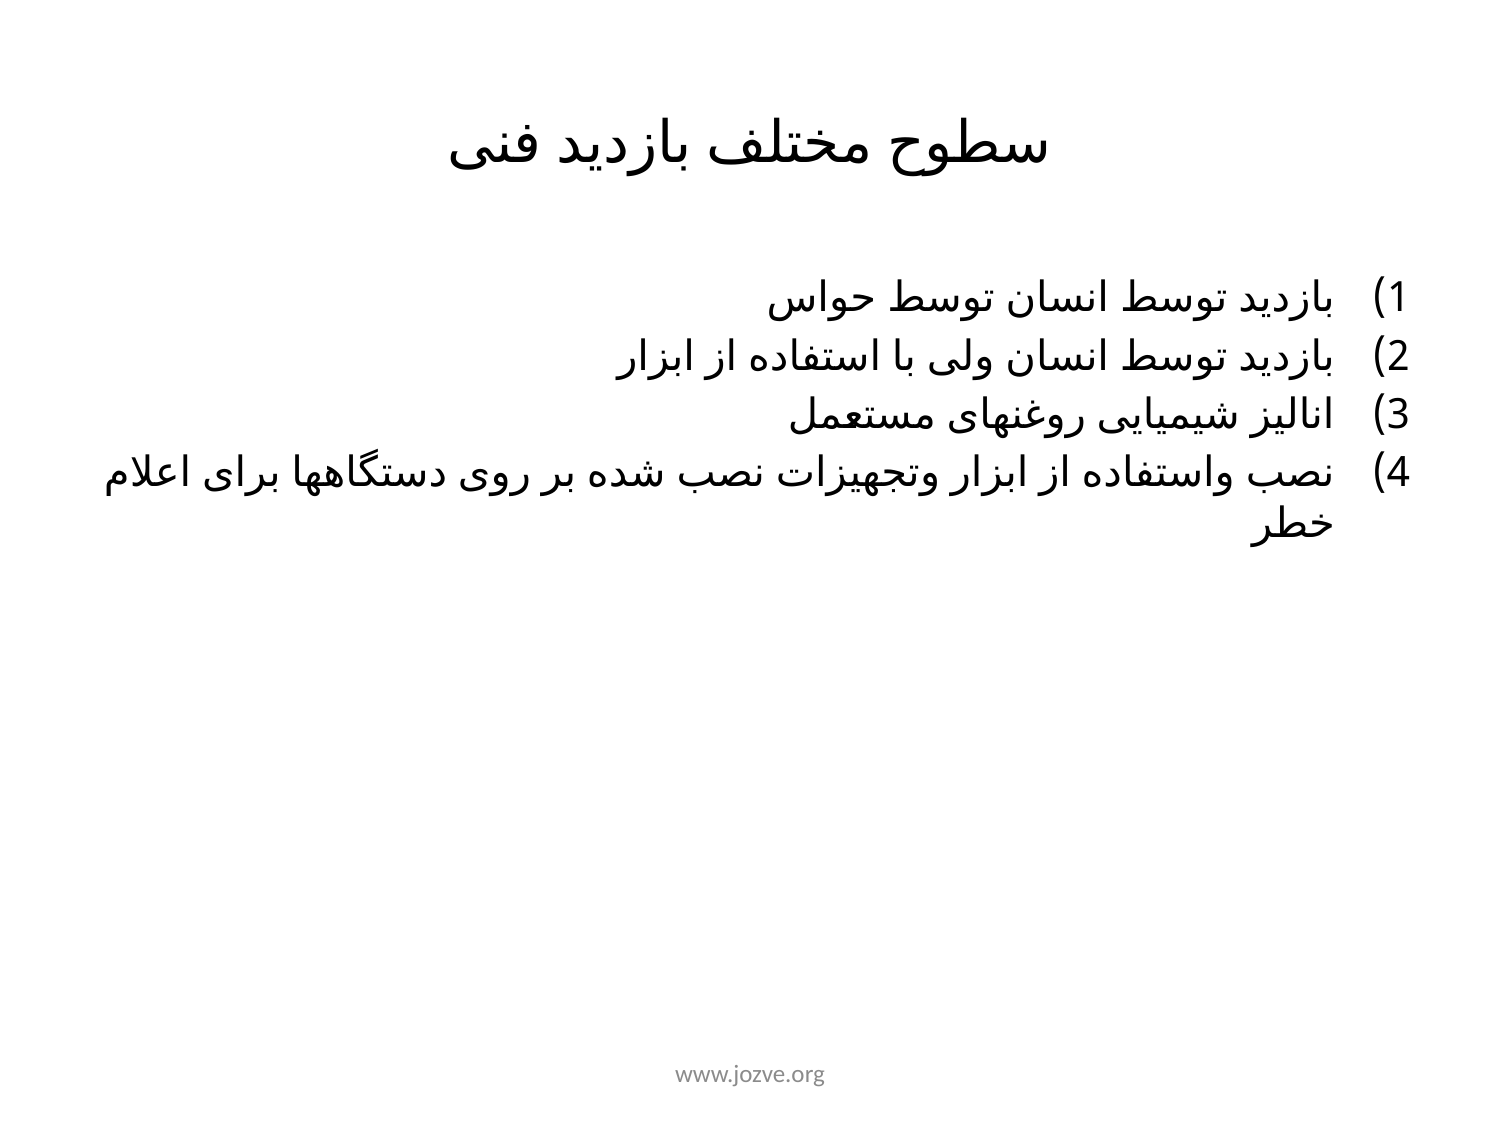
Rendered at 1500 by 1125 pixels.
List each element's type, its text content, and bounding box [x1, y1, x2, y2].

list بازدید توسط انسان توسط حواس بازدید توسط انسان ولی با استفاده از ابزار انالیز شیمیایی روغنهای مستعمل نصب واستفاده از ابزار وتجهیزات نصب شده بر روی دستگاهها برای اعلام خطر [75, 262, 1425, 1005]
title سطوح مختلف بازدید فنی [75, 45, 1425, 233]
footer www.jozve.org [512, 1042, 988, 1103]
